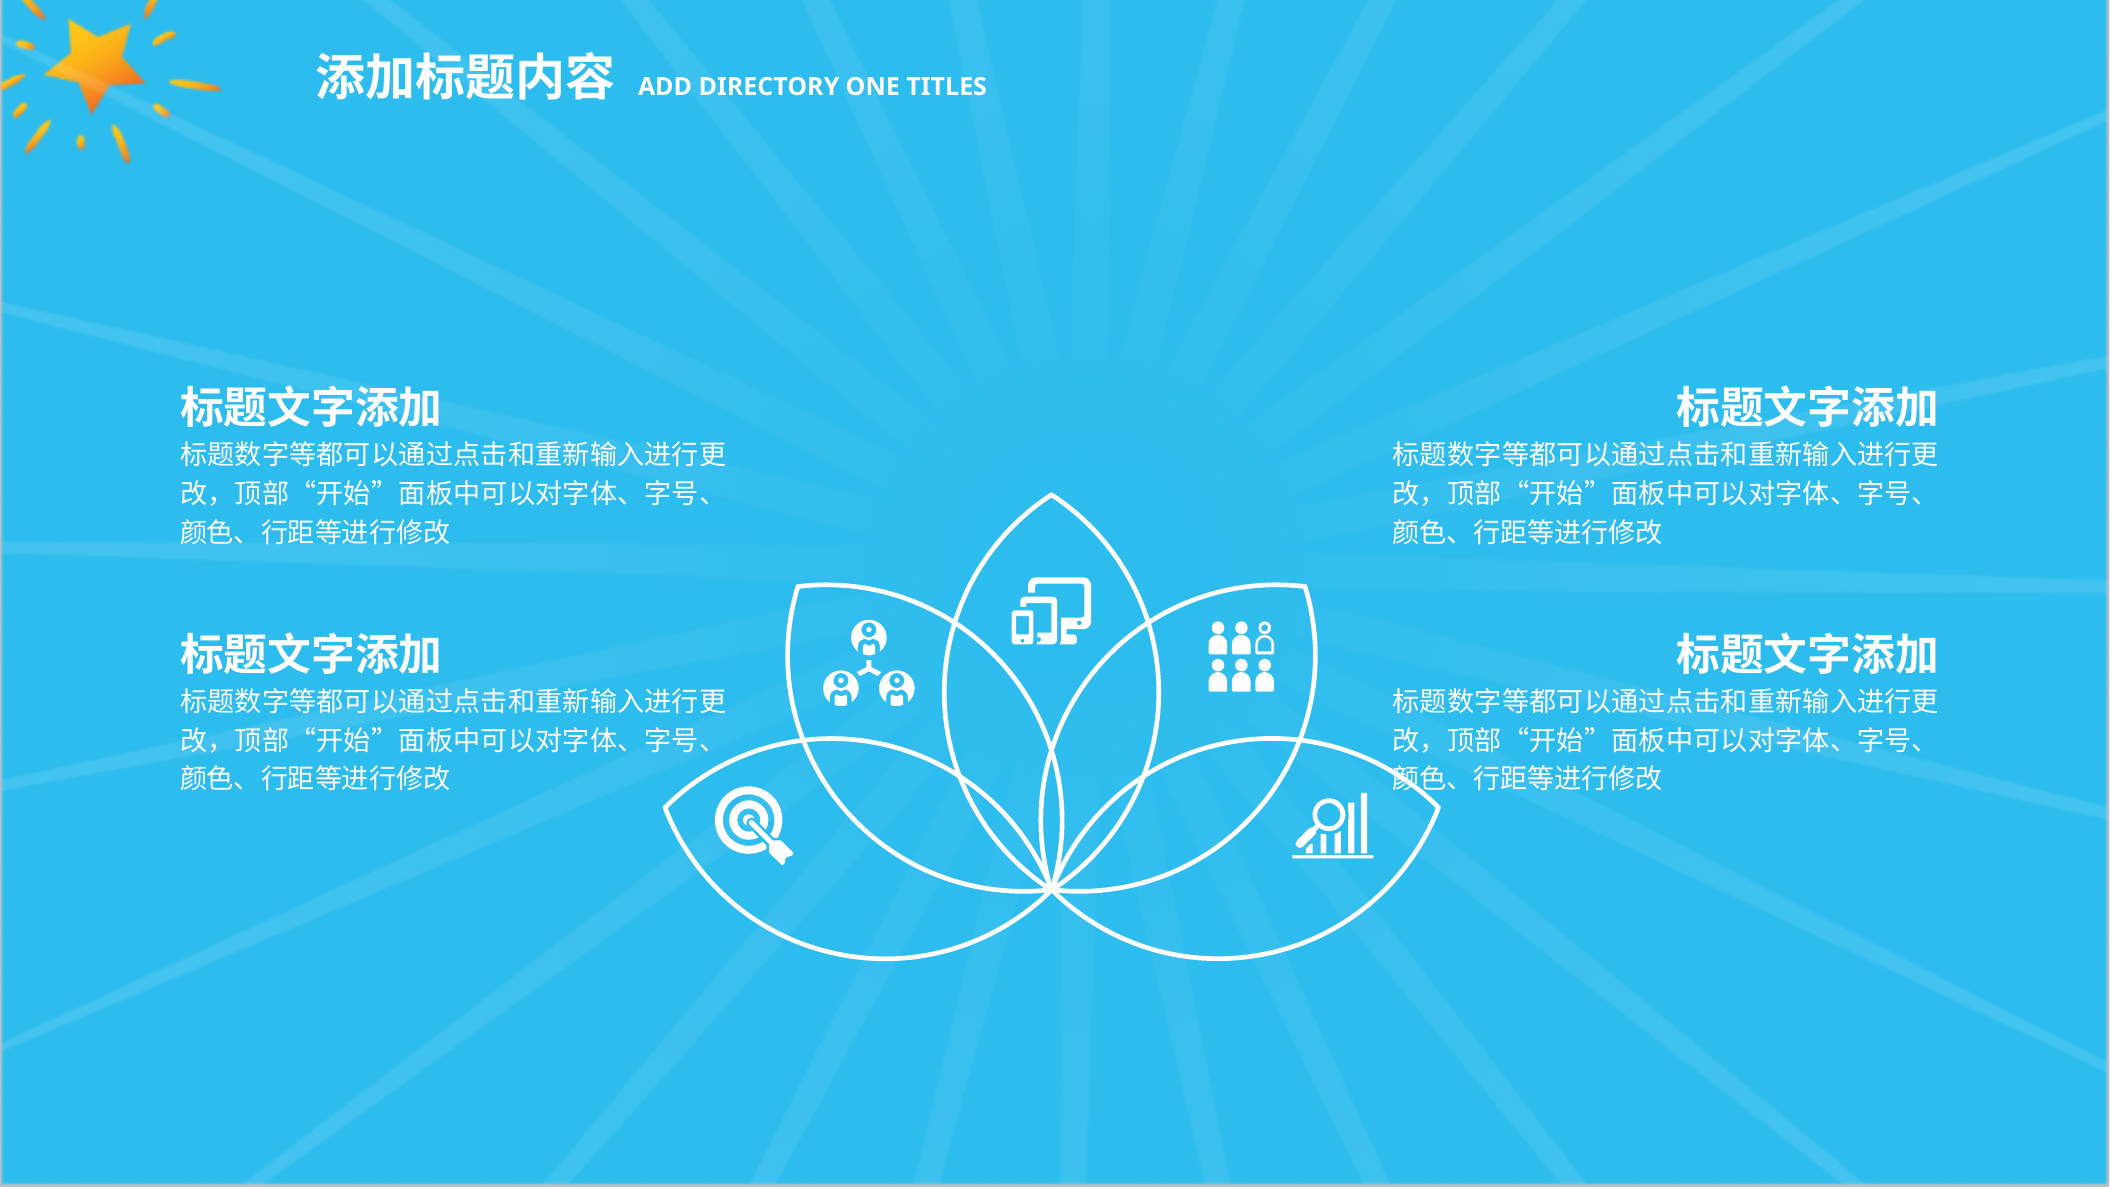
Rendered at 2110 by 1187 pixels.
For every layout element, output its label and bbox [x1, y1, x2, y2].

text_box [0, 0, 2107, 1187]
text_box [165, 362, 1954, 956]
